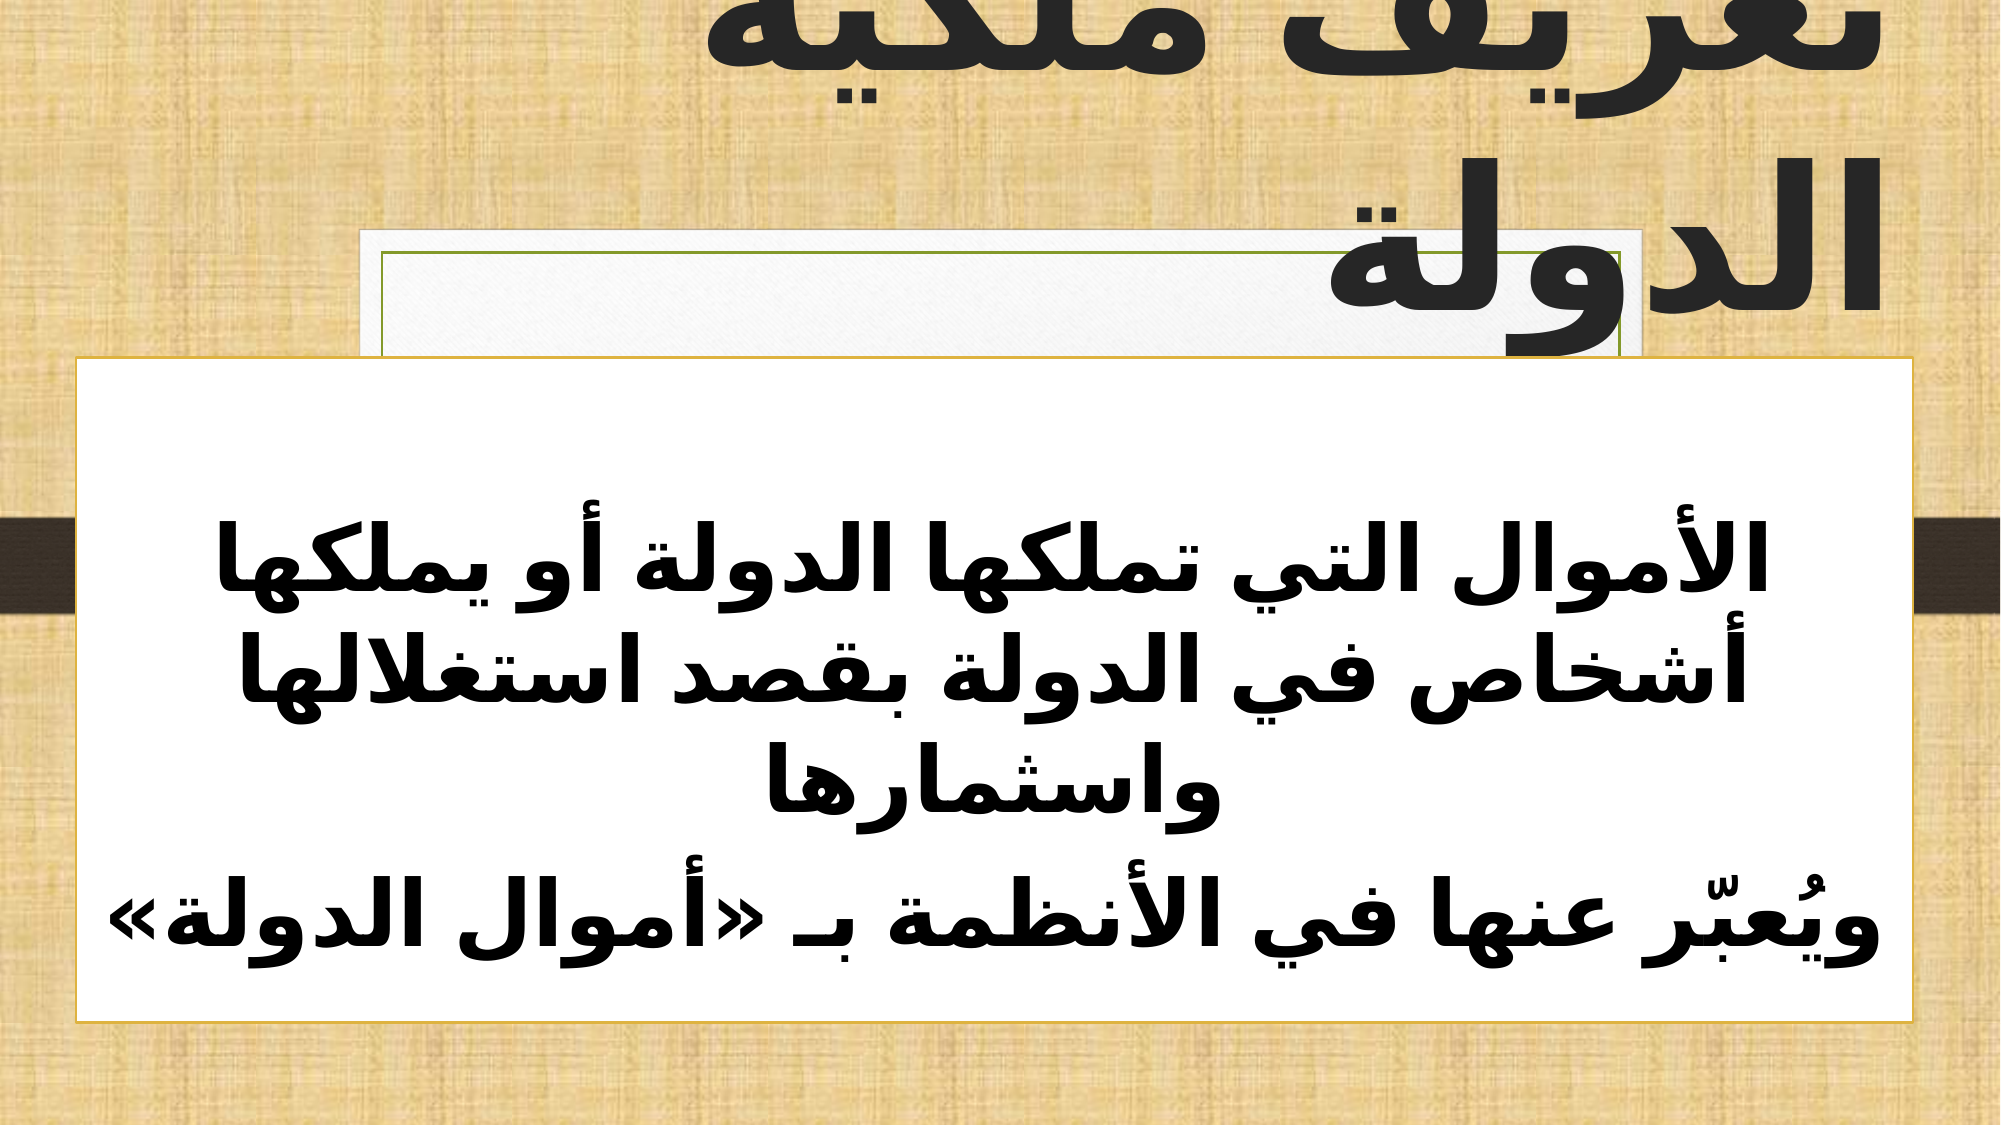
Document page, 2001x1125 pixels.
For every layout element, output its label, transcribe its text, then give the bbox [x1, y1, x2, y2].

picture [0, 0, 2001, 1125]
subtitle الأموال التي تملكها الدولة أو يملكها أشخاص في الدولة بقصد استغلالها واسثمارها ويُعبّر عنها في الأنظمة بـ «أموال الدولة» [75, 356, 1914, 1024]
title تعريف ملكية الدولة [221, 80, 1913, 356]
